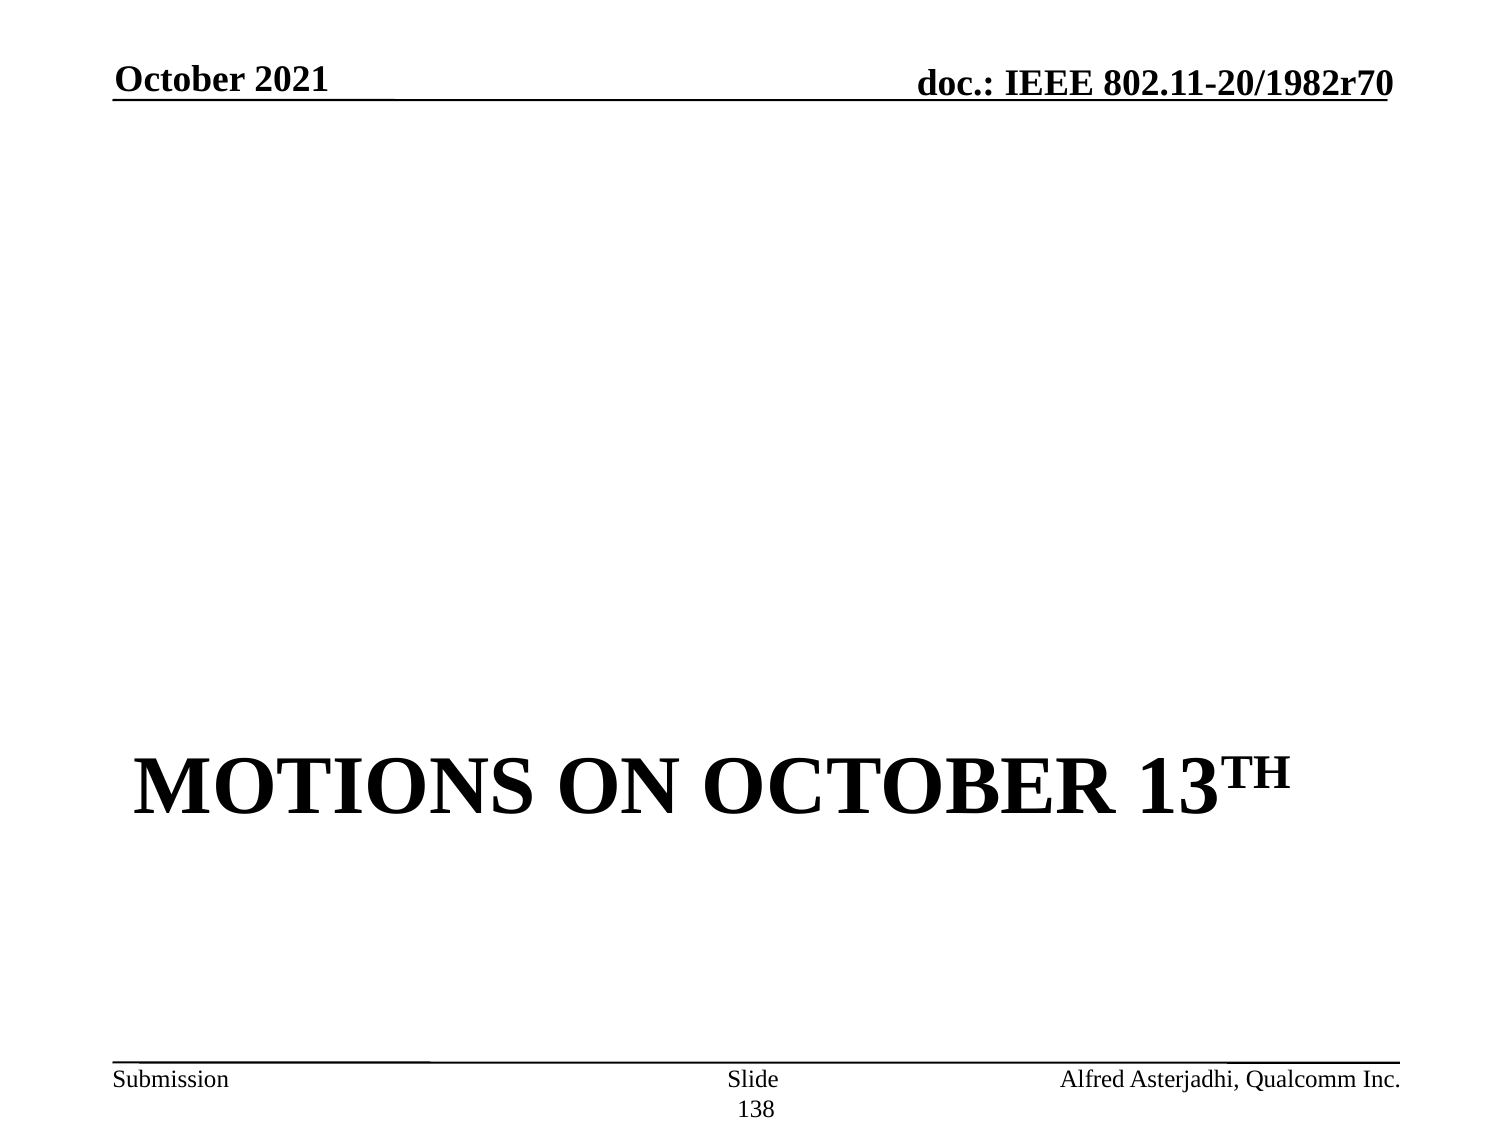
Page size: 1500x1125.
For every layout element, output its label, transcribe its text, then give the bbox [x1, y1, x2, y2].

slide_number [114, 54, 423, 100]
title Motions on October 13th [118, 722, 1394, 947]
slide_number Slide 138 [712, 1061, 800, 1123]
footer Alfred Asterjadhi, Qualcomm Inc. [878, 1061, 1402, 1093]
